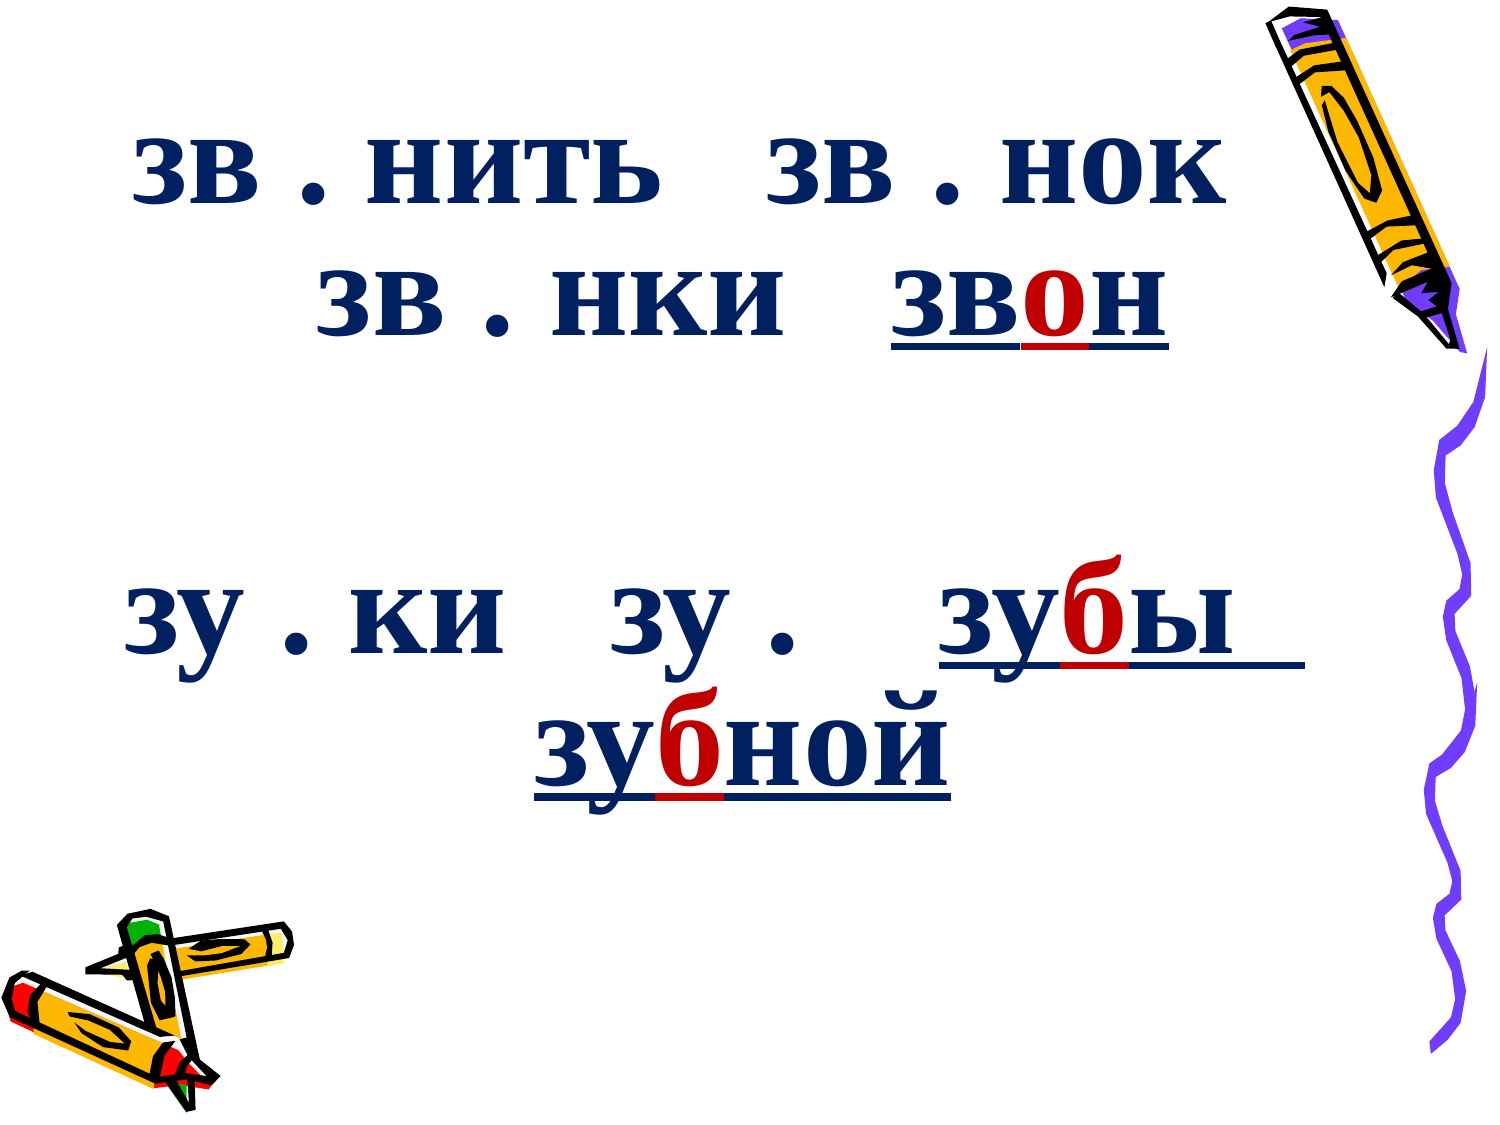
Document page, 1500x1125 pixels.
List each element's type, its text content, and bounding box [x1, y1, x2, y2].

list зв . нить зв . нок зв . нки звон зу . ки зу . зубы зубной [76, 89, 1353, 1024]
